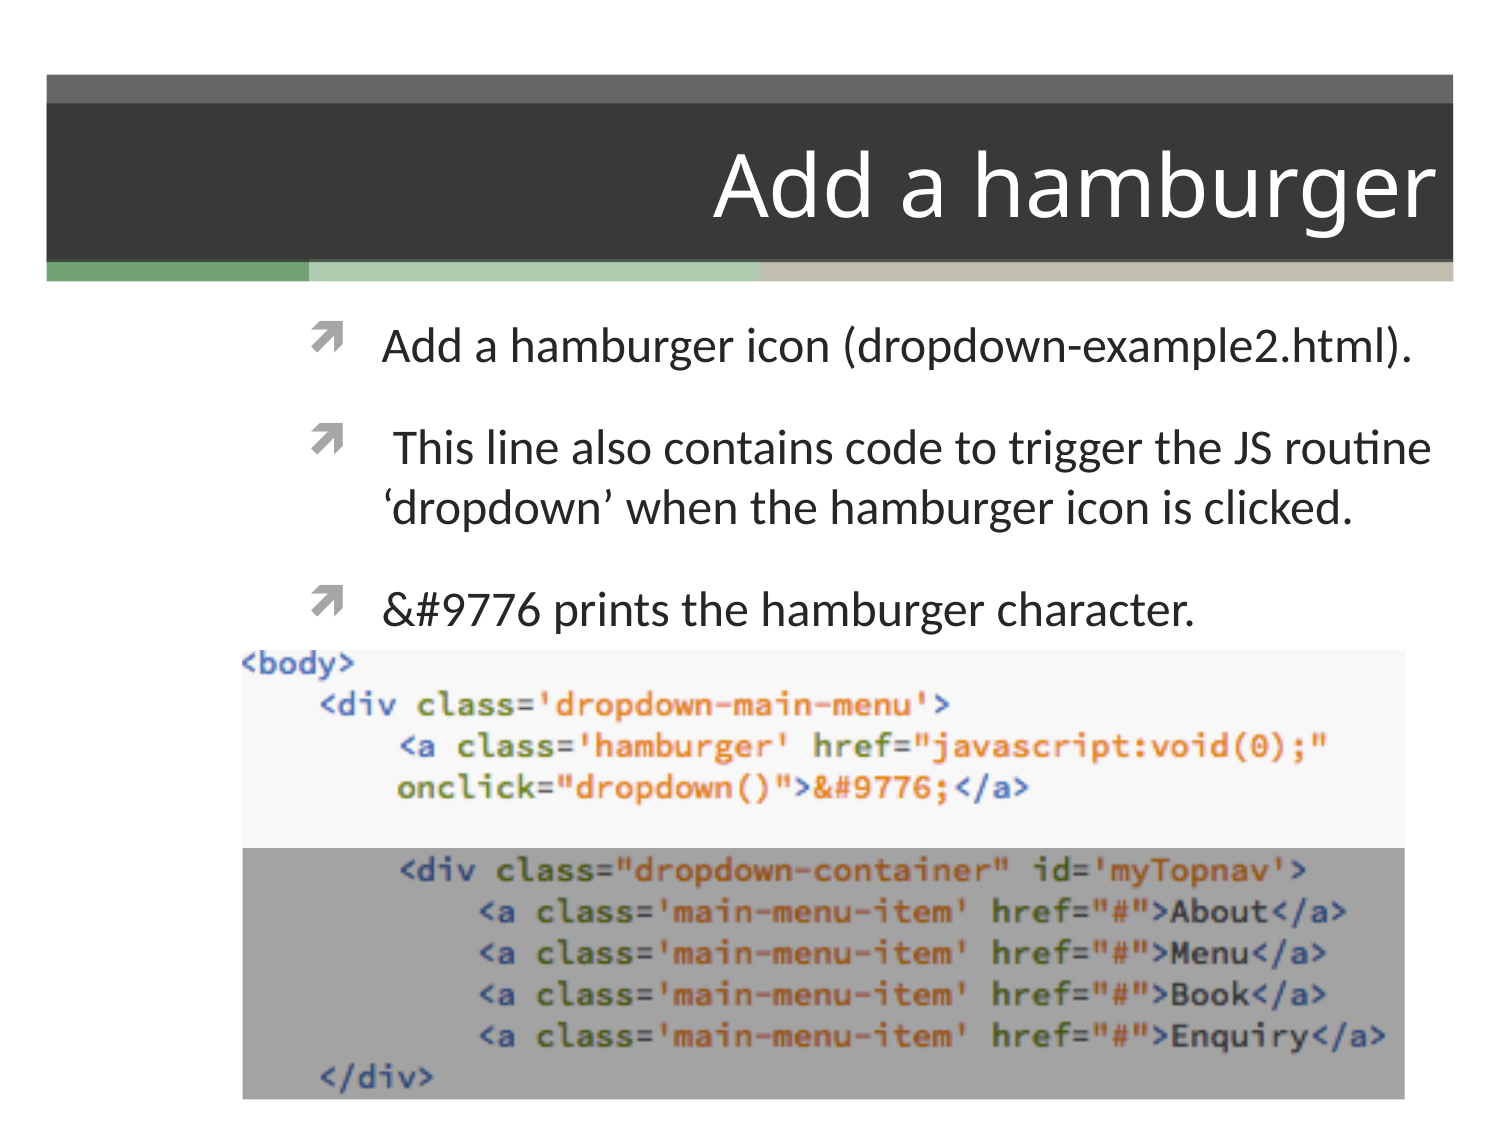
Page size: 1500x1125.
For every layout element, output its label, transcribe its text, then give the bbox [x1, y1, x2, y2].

title Add a hamburger [46, 103, 1454, 263]
list Add a hamburger icon (dropdown-example2.html). This line also contains code to trigger the JS routine ‘dropdown’ when the hamburger icon is clicked. &#9776 prints the hamburger character. [292, 305, 1454, 961]
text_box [242, 649, 1406, 1100]
